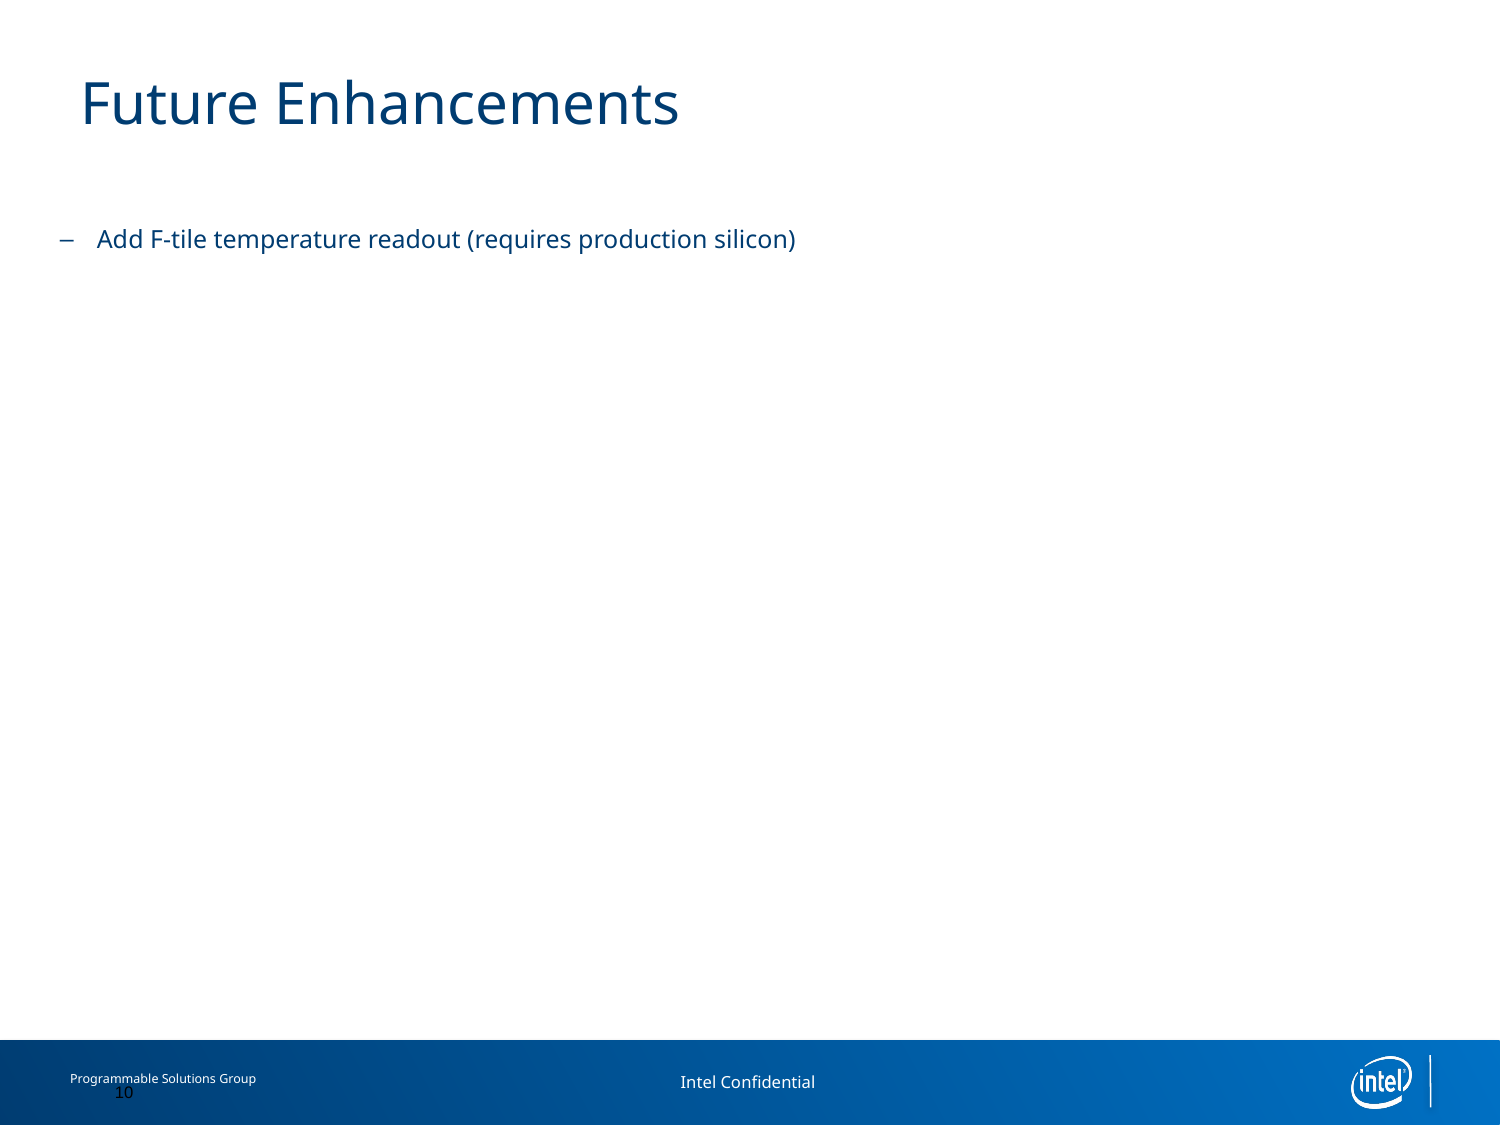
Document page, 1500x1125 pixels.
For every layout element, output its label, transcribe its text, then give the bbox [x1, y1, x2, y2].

slide_number 10 [19, 1069, 134, 1116]
picture [1351, 1056, 1412, 1109]
title Future Enhancements [80, 65, 1458, 194]
list Add F-tile temperature readout (requires production silicon) [59, 174, 1441, 939]
